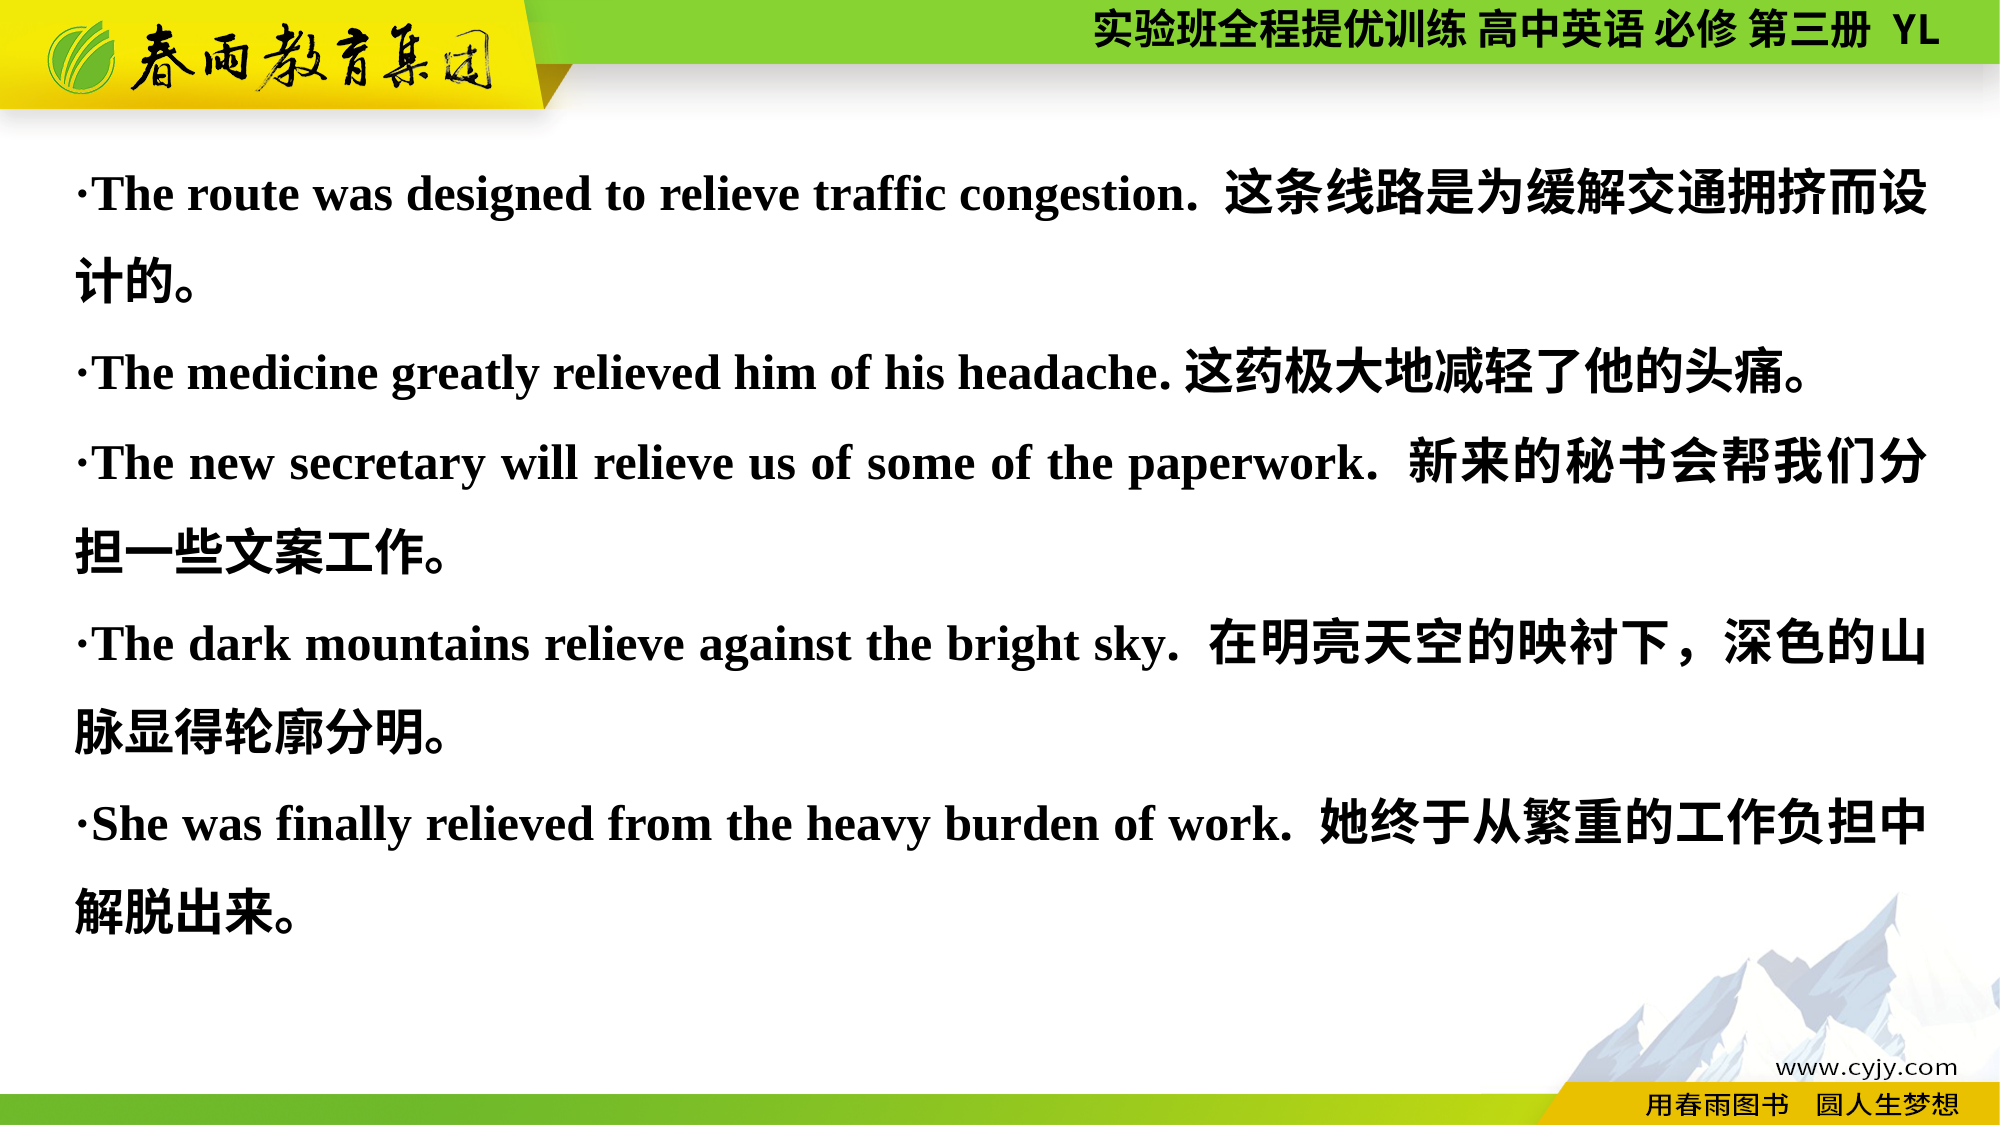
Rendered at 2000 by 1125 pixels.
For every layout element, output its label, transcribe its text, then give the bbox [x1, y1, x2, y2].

list ·The route was designed to relieve traffic congestion. 这条线路是为缓解交通拥挤而设计的。 ·The medicine greatly relieved him of his headache.这药极大地减轻了他的头痛。 ·The new secretary will relieve us of some of the paperwork. 新来的秘书会帮我们分担一些文案工作。 ·The dark mountains relieve against the bright sky. 在明亮天空的映衬下，深色的山脉显得轮廓分明。 ·She was finally relieved from the heavy burden of work. 她终于从繁重的工作负担中解脱出来。 [59, 122, 1944, 944]
picture [0, 0, 2000, 1125]
